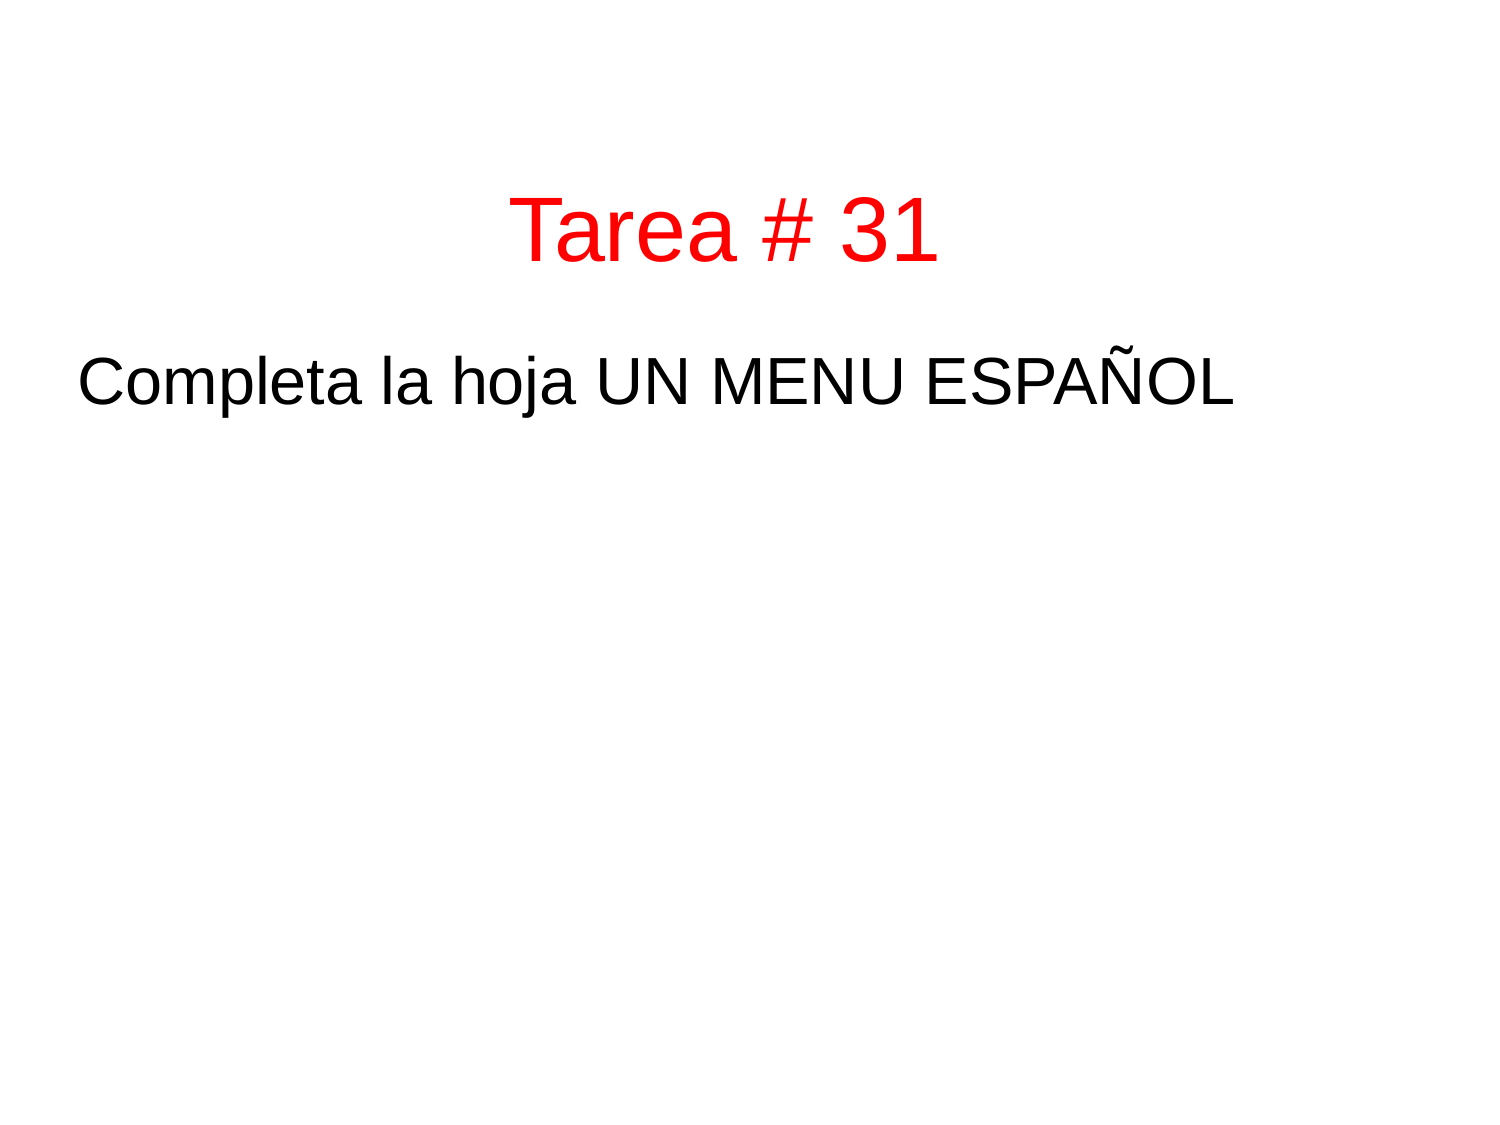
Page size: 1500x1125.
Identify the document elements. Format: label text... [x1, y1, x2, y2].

list Completa la hoja UN MENU ESPAÑOL [62, 237, 1413, 1038]
text_box Tarea # 31 [49, 112, 1400, 338]
